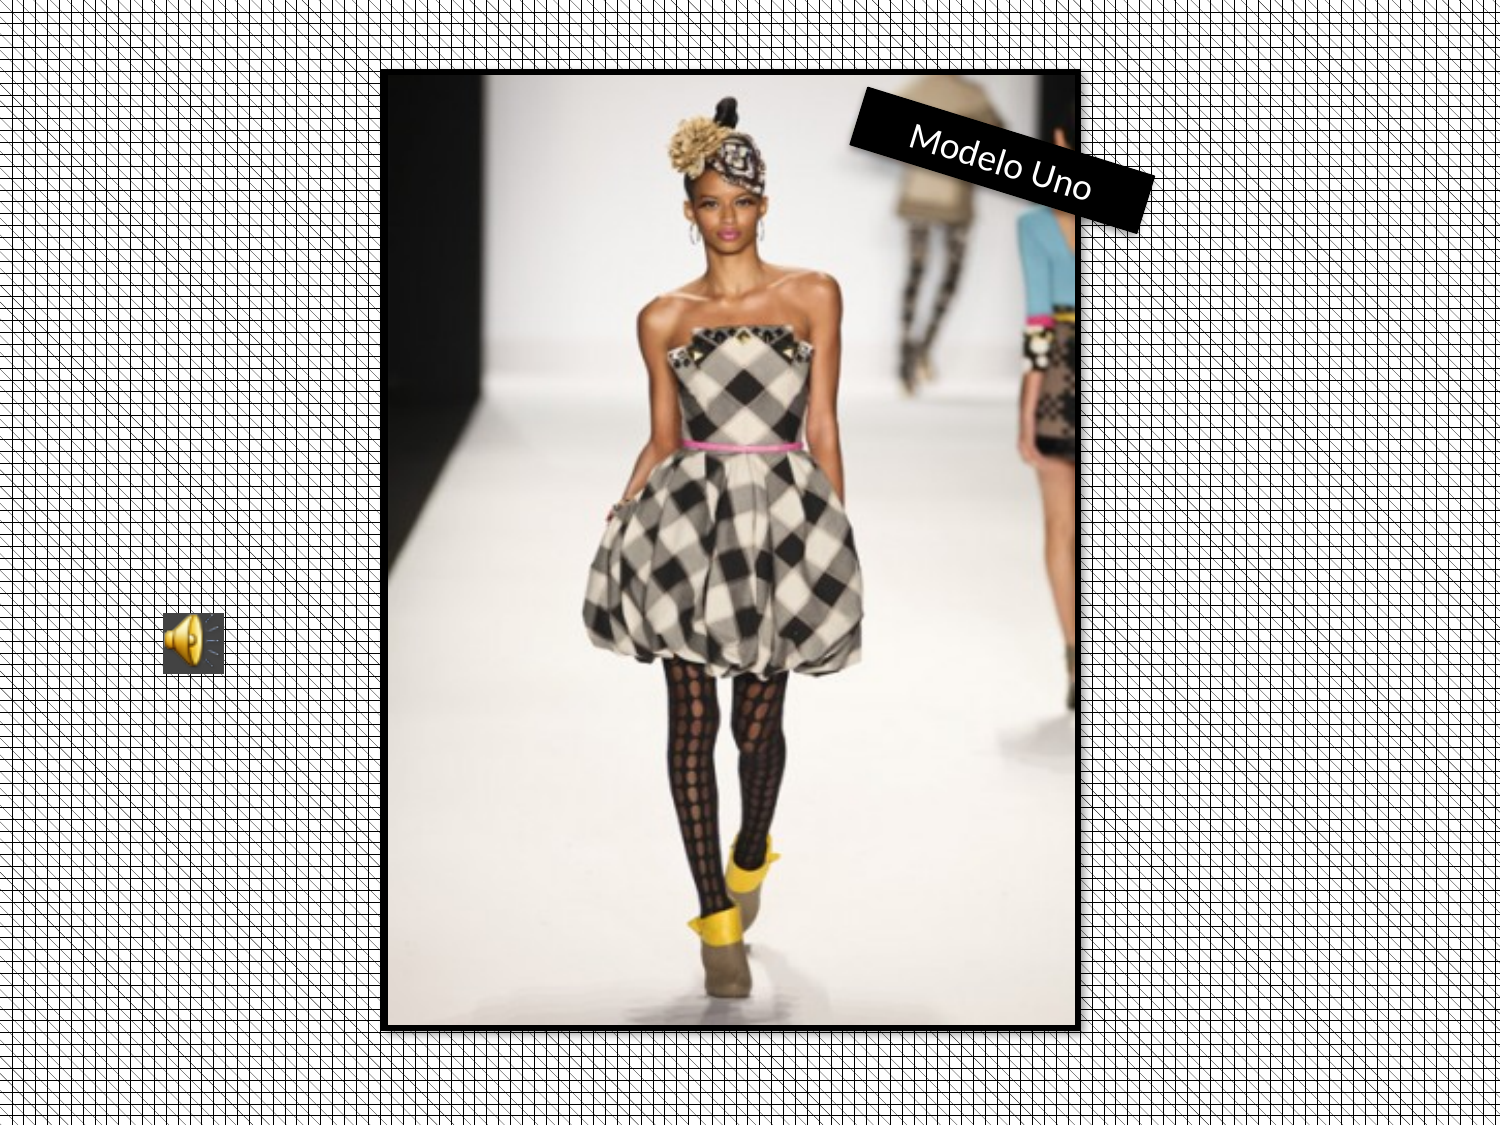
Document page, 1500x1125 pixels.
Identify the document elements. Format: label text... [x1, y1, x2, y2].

picture [387, 74, 1076, 1026]
text_box Modelo Uno [1079, 152, 1156, 234]
picture [162, 612, 226, 676]
